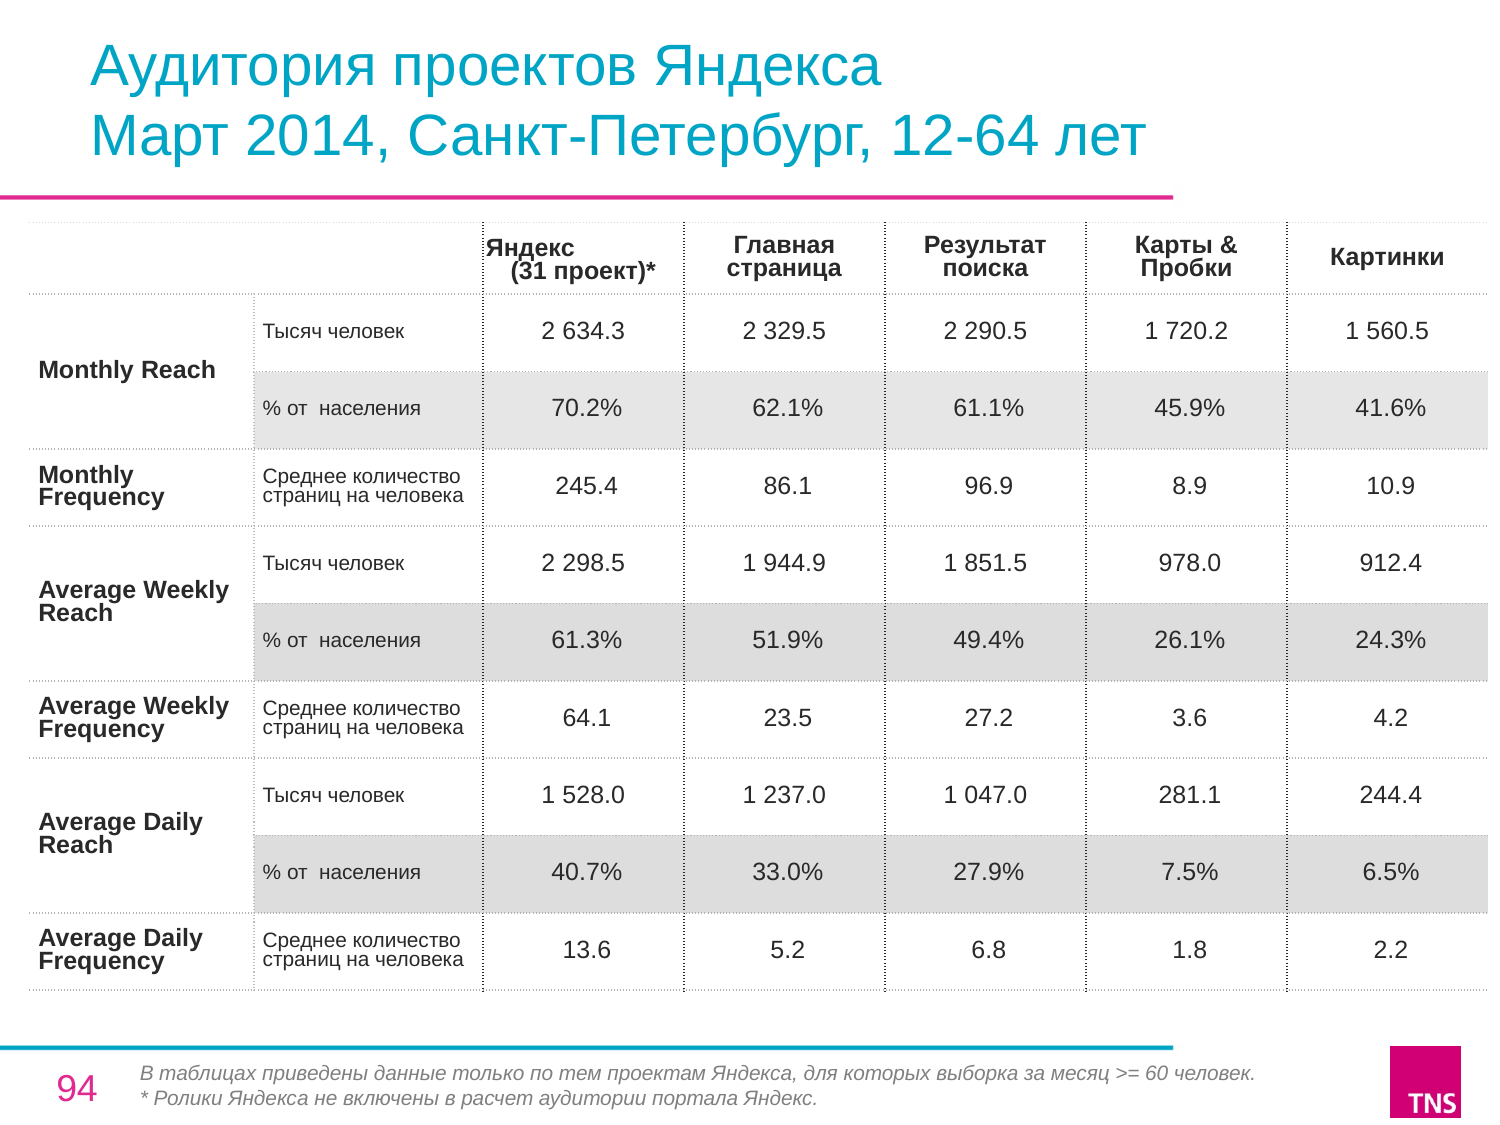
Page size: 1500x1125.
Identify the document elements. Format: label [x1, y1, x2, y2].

text_box [124, 1052, 1463, 1117]
picture [0, 0, 1500, 1125]
slide_number [40, 1055, 392, 1125]
title [74, 8, 1476, 187]
table_cell [29, 294, 1488, 990]
table_header [29, 223, 1488, 294]
